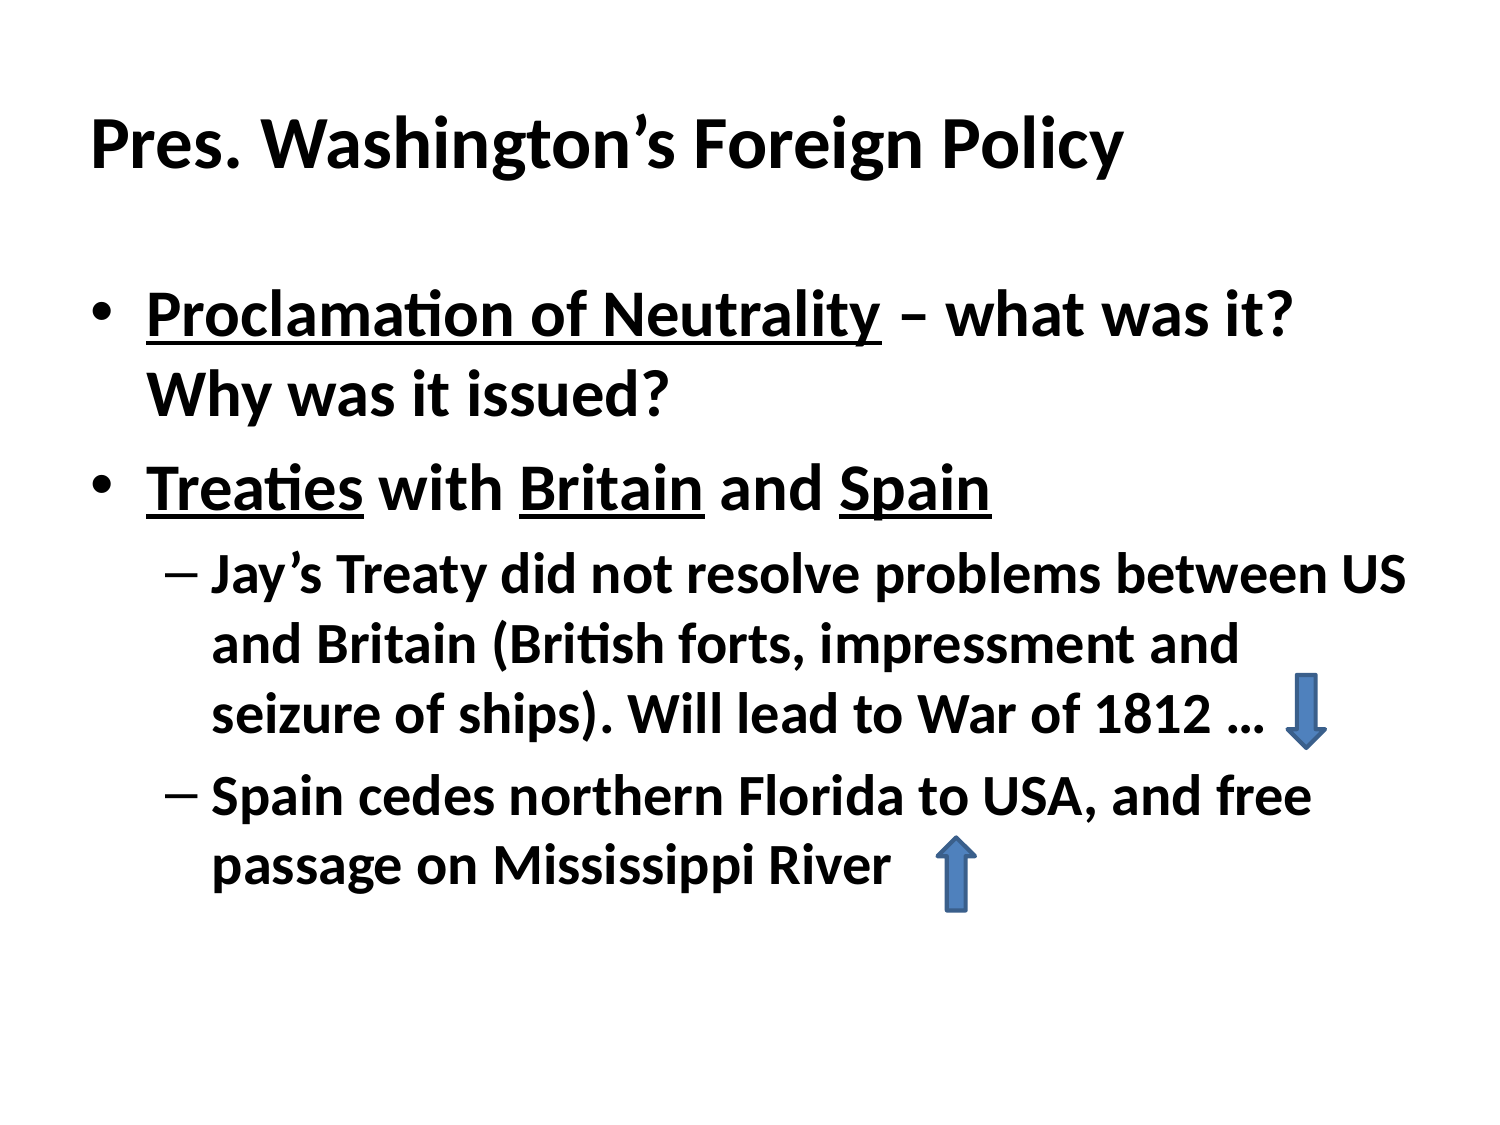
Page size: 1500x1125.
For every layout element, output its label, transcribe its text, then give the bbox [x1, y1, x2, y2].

list Proclamation of Neutrality – what was it? Why was it issued? Treaties with Britain and Spain Jay’s Treaty did not resolve problems between US and Britain (British forts, impressment and seizure of ships). Will lead to War of 1812 … Spain cedes northern Florida to USA, and free passage on Mississippi River [75, 262, 1425, 1005]
text_box [935, 835, 977, 913]
title Pres. Washington’s Foreign Policy [75, 45, 1425, 233]
text_box [1285, 672, 1327, 751]
